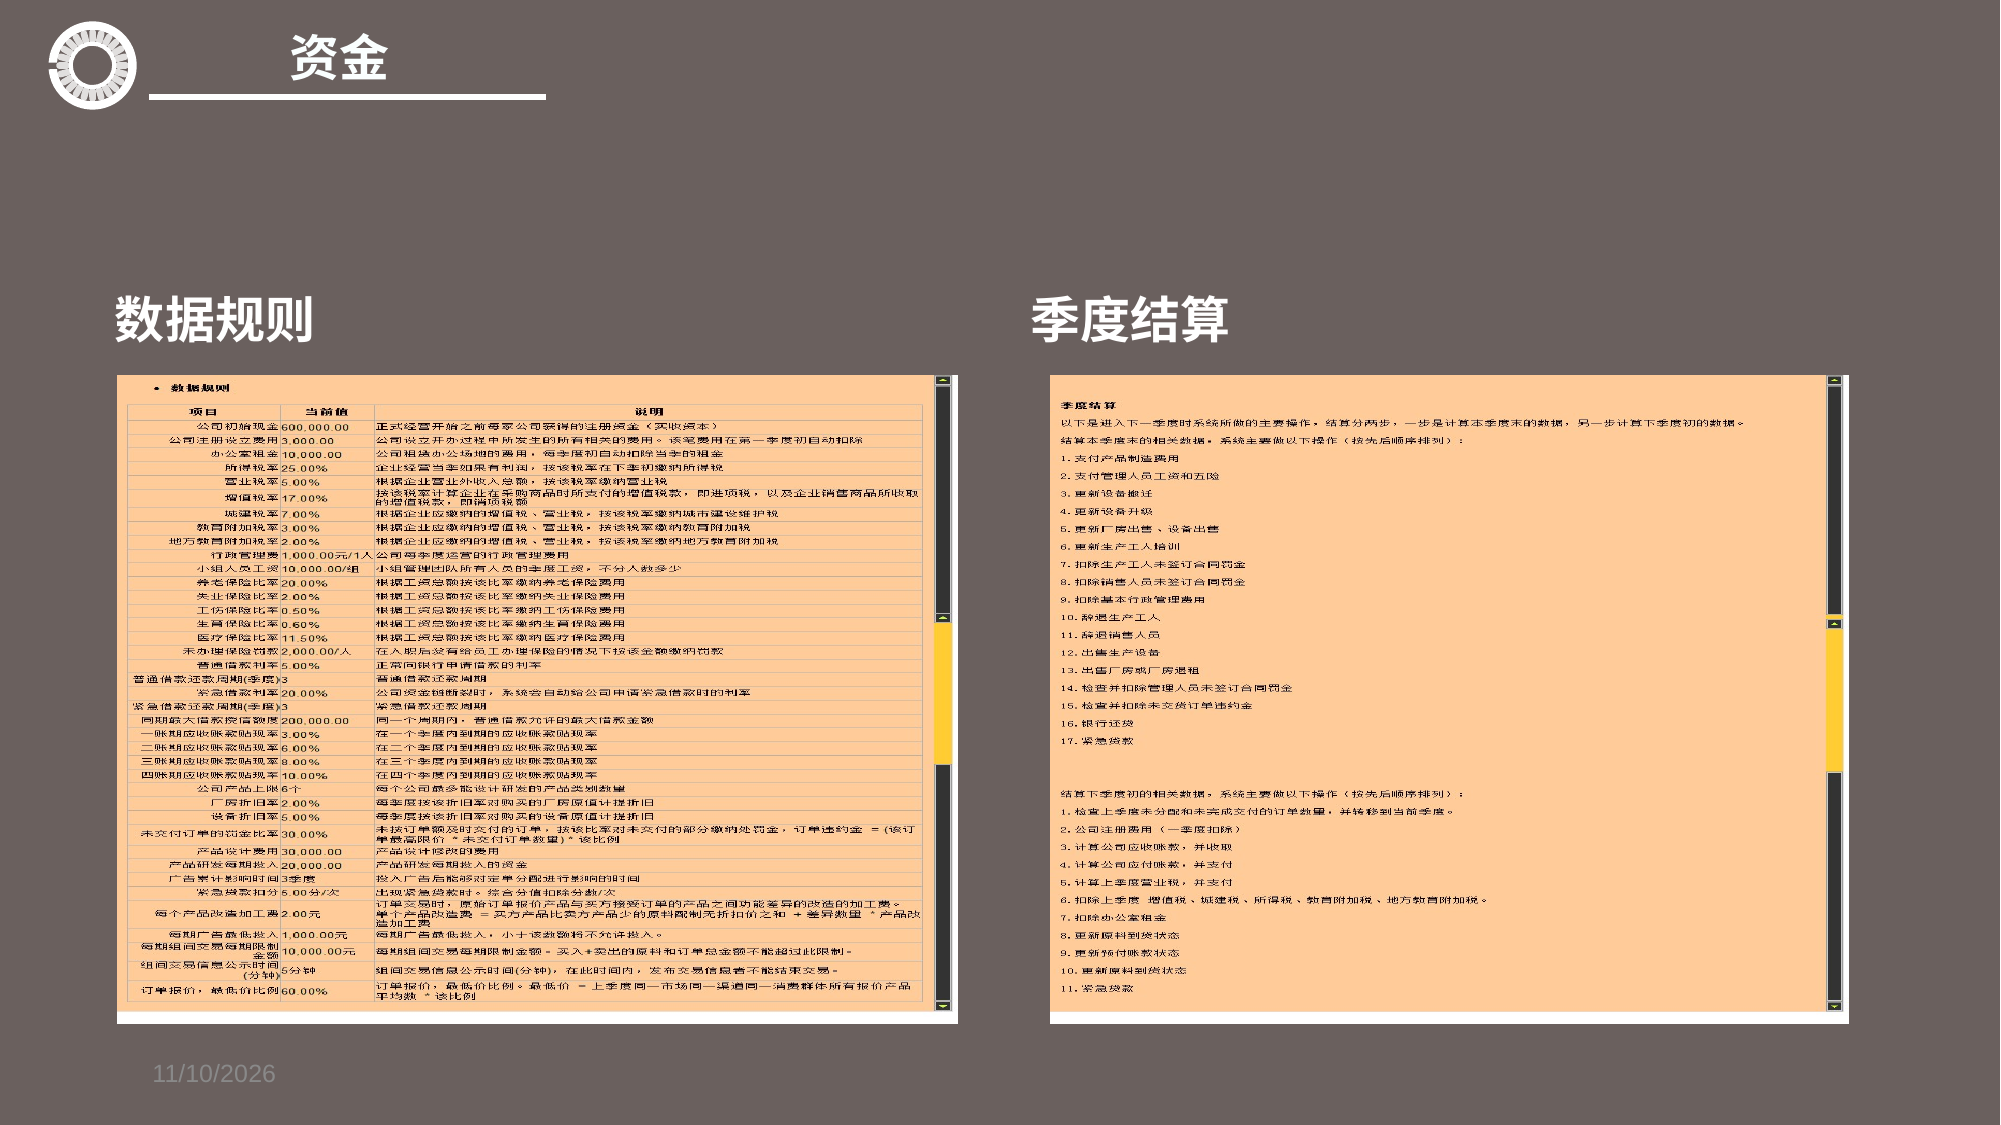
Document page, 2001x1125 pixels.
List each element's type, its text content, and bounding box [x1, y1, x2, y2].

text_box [48, 21, 137, 110]
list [1049, 375, 1849, 1024]
list 数据规则 [99, 251, 984, 357]
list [117, 375, 958, 1024]
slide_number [137, 1042, 588, 1103]
list 季度结算 [1015, 251, 1900, 357]
text_box 资金 [142, 31, 564, 89]
